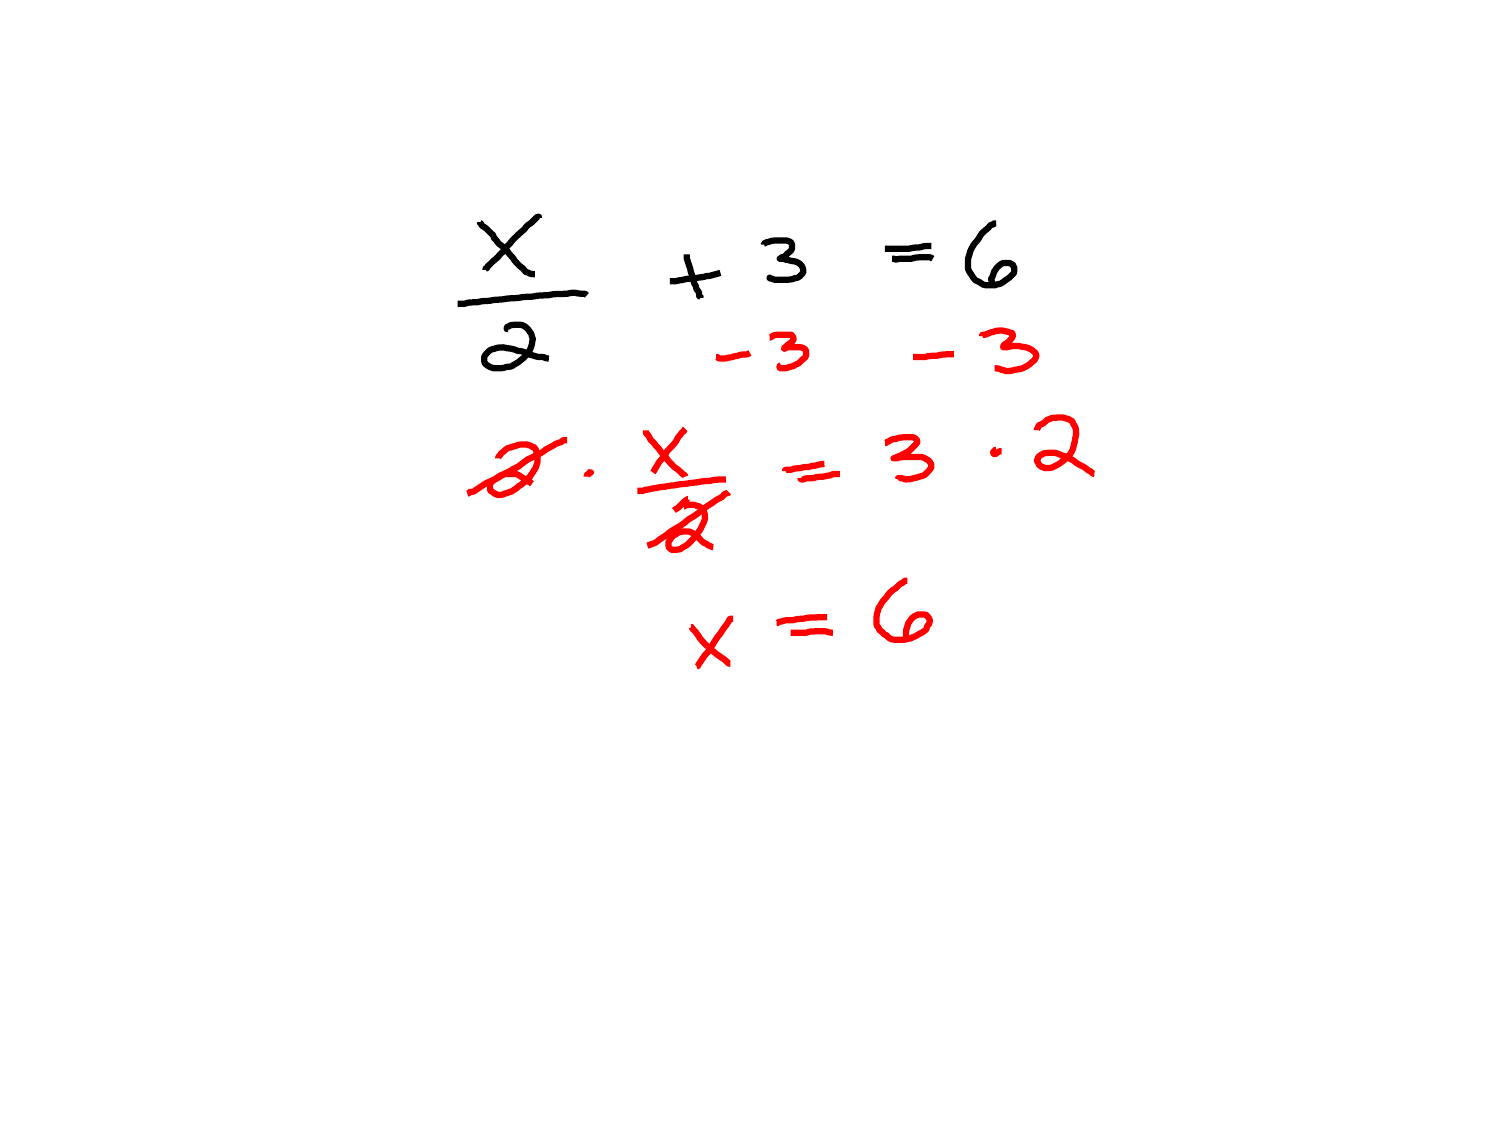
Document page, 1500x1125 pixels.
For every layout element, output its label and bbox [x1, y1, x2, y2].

text_box [685, 254, 694, 277]
text_box [673, 498, 688, 512]
text_box [790, 630, 833, 634]
text_box [690, 626, 711, 649]
text_box [506, 249, 535, 275]
text_box [683, 504, 703, 516]
text_box [483, 324, 549, 370]
text_box [652, 428, 686, 473]
text_box [479, 222, 506, 248]
text_box [769, 333, 807, 370]
text_box [716, 352, 751, 360]
text_box [892, 256, 934, 261]
text_box [669, 272, 721, 282]
text_box [667, 510, 714, 551]
text_box [885, 436, 933, 481]
text_box [799, 473, 840, 481]
text_box [645, 430, 665, 456]
text_box [1036, 416, 1095, 475]
text_box [692, 280, 702, 299]
text_box [711, 647, 731, 665]
text_box [992, 449, 1002, 455]
text_box [981, 329, 1038, 372]
text_box [586, 470, 592, 477]
text_box [913, 353, 954, 358]
text_box [696, 617, 734, 668]
text_box [457, 291, 588, 305]
text_box [665, 455, 686, 477]
text_box [967, 222, 1016, 287]
text_box [467, 439, 568, 495]
text_box [784, 463, 825, 472]
text_box [497, 443, 538, 469]
text_box [647, 491, 730, 547]
text_box [776, 616, 828, 624]
text_box [875, 579, 931, 641]
text_box [637, 478, 726, 492]
text_box [763, 239, 805, 281]
text_box [489, 456, 539, 496]
text_box [884, 245, 932, 250]
text_box [484, 215, 540, 270]
